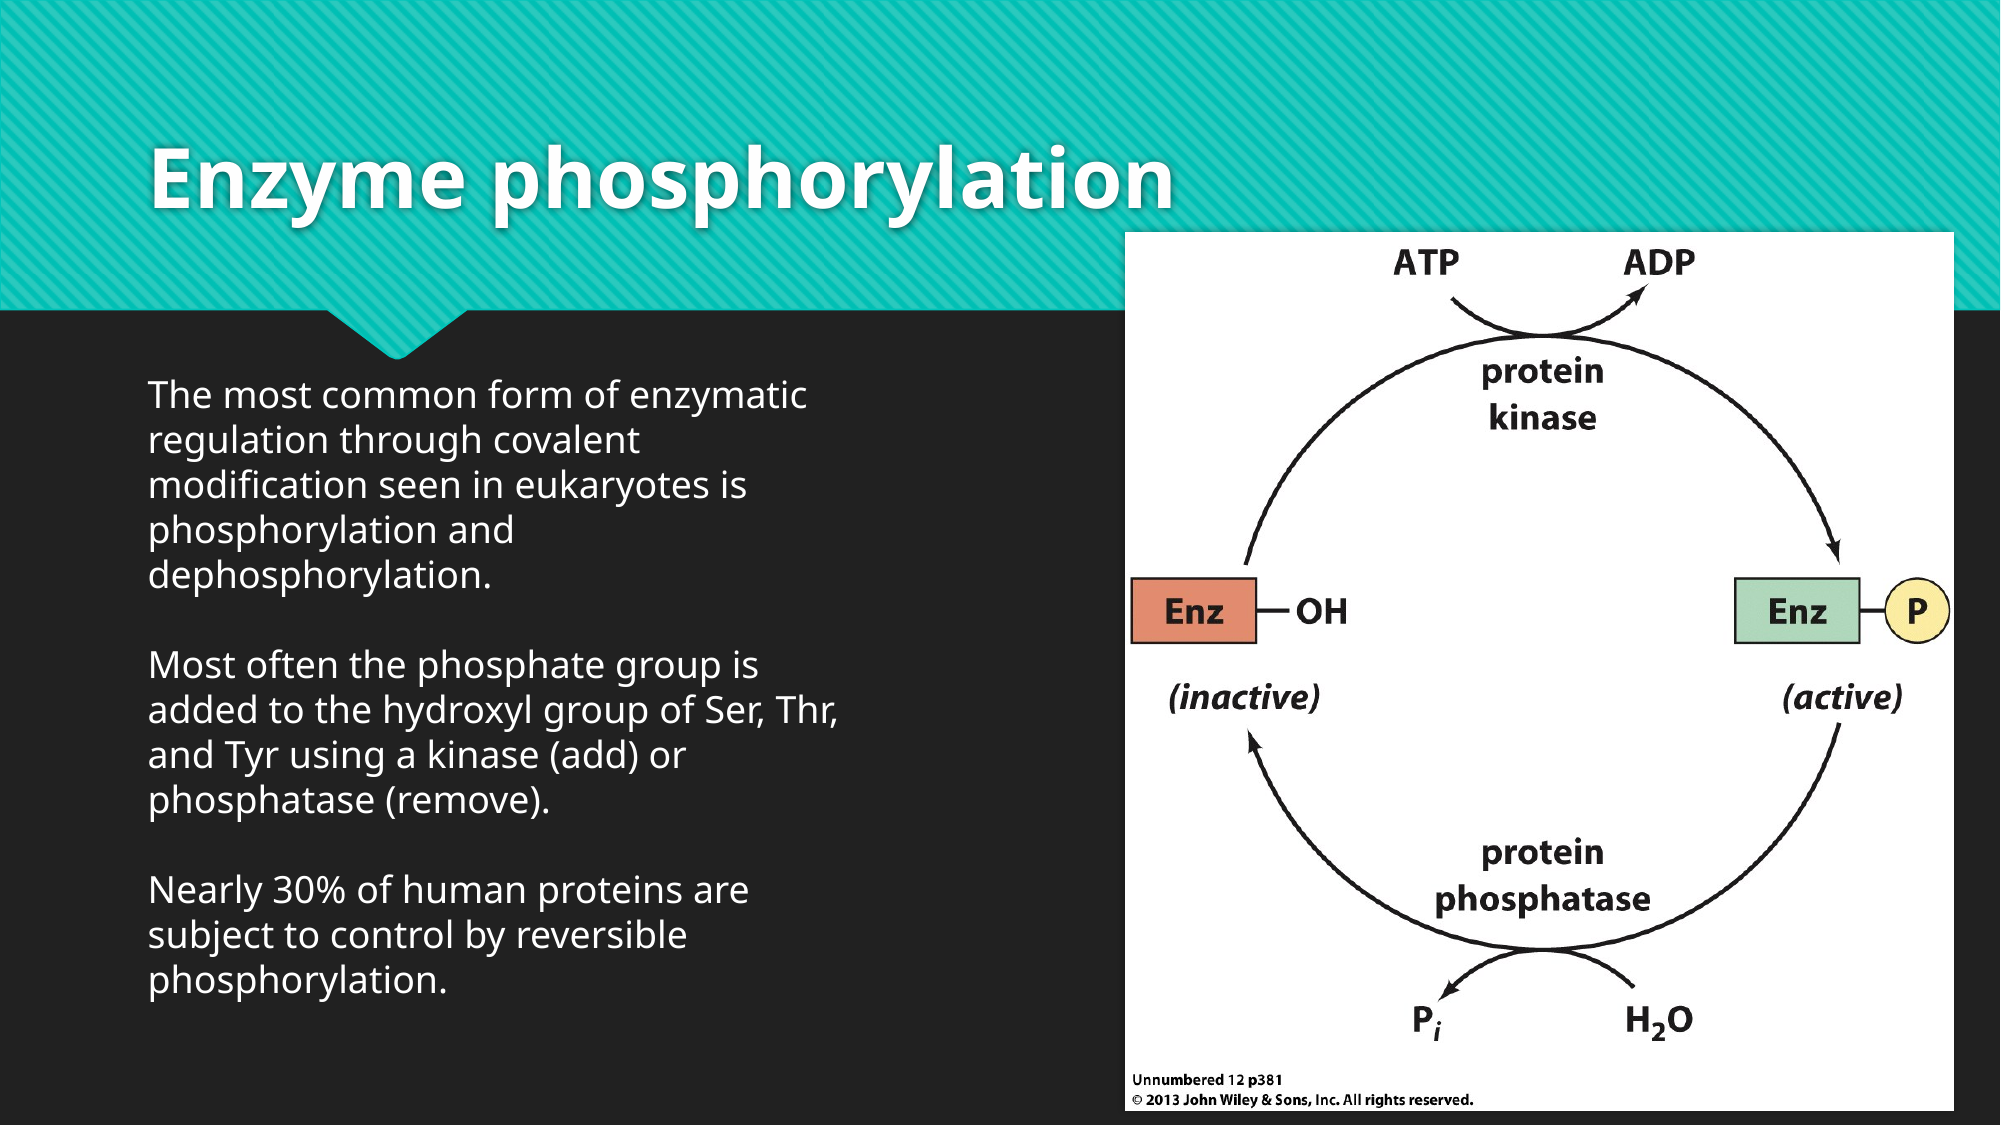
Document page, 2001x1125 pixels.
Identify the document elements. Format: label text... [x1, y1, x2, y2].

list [1125, 232, 1954, 1111]
text_box The most common form of enzymatic regulation through covalent modification seen in eukaryotes is phosphorylation and dephosphorylation. Most often the phosphate group is added to the hydroxyl group of Ser, Thr, and Tyr using a kinase (add) or phosphatase (remove). Nearly 30% of human proteins are subject to control by reversible phosphorylation. [132, 363, 864, 1009]
title Enzyme phosphorylation [132, 73, 1868, 233]
